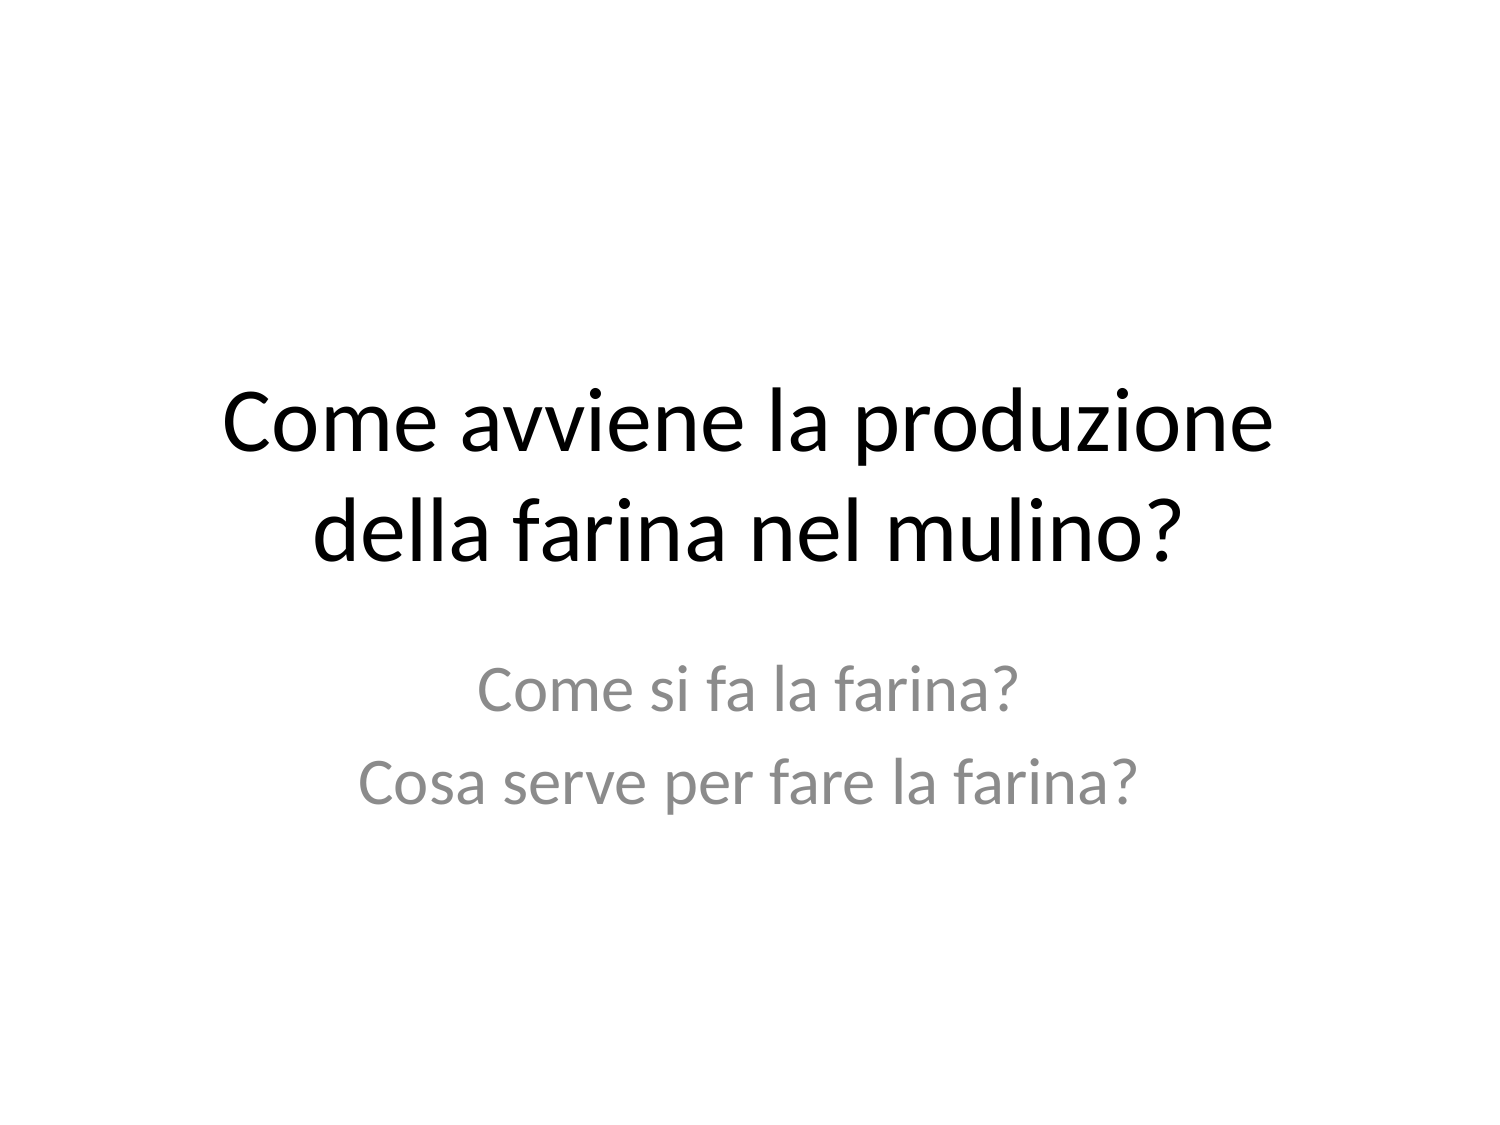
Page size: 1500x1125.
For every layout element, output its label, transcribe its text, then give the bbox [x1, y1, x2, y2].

subtitle Come si fa la farina? Cosa serve per fare la farina? [225, 637, 1275, 925]
title Come avviene la produzione della farina nel mulino? [112, 349, 1388, 591]
